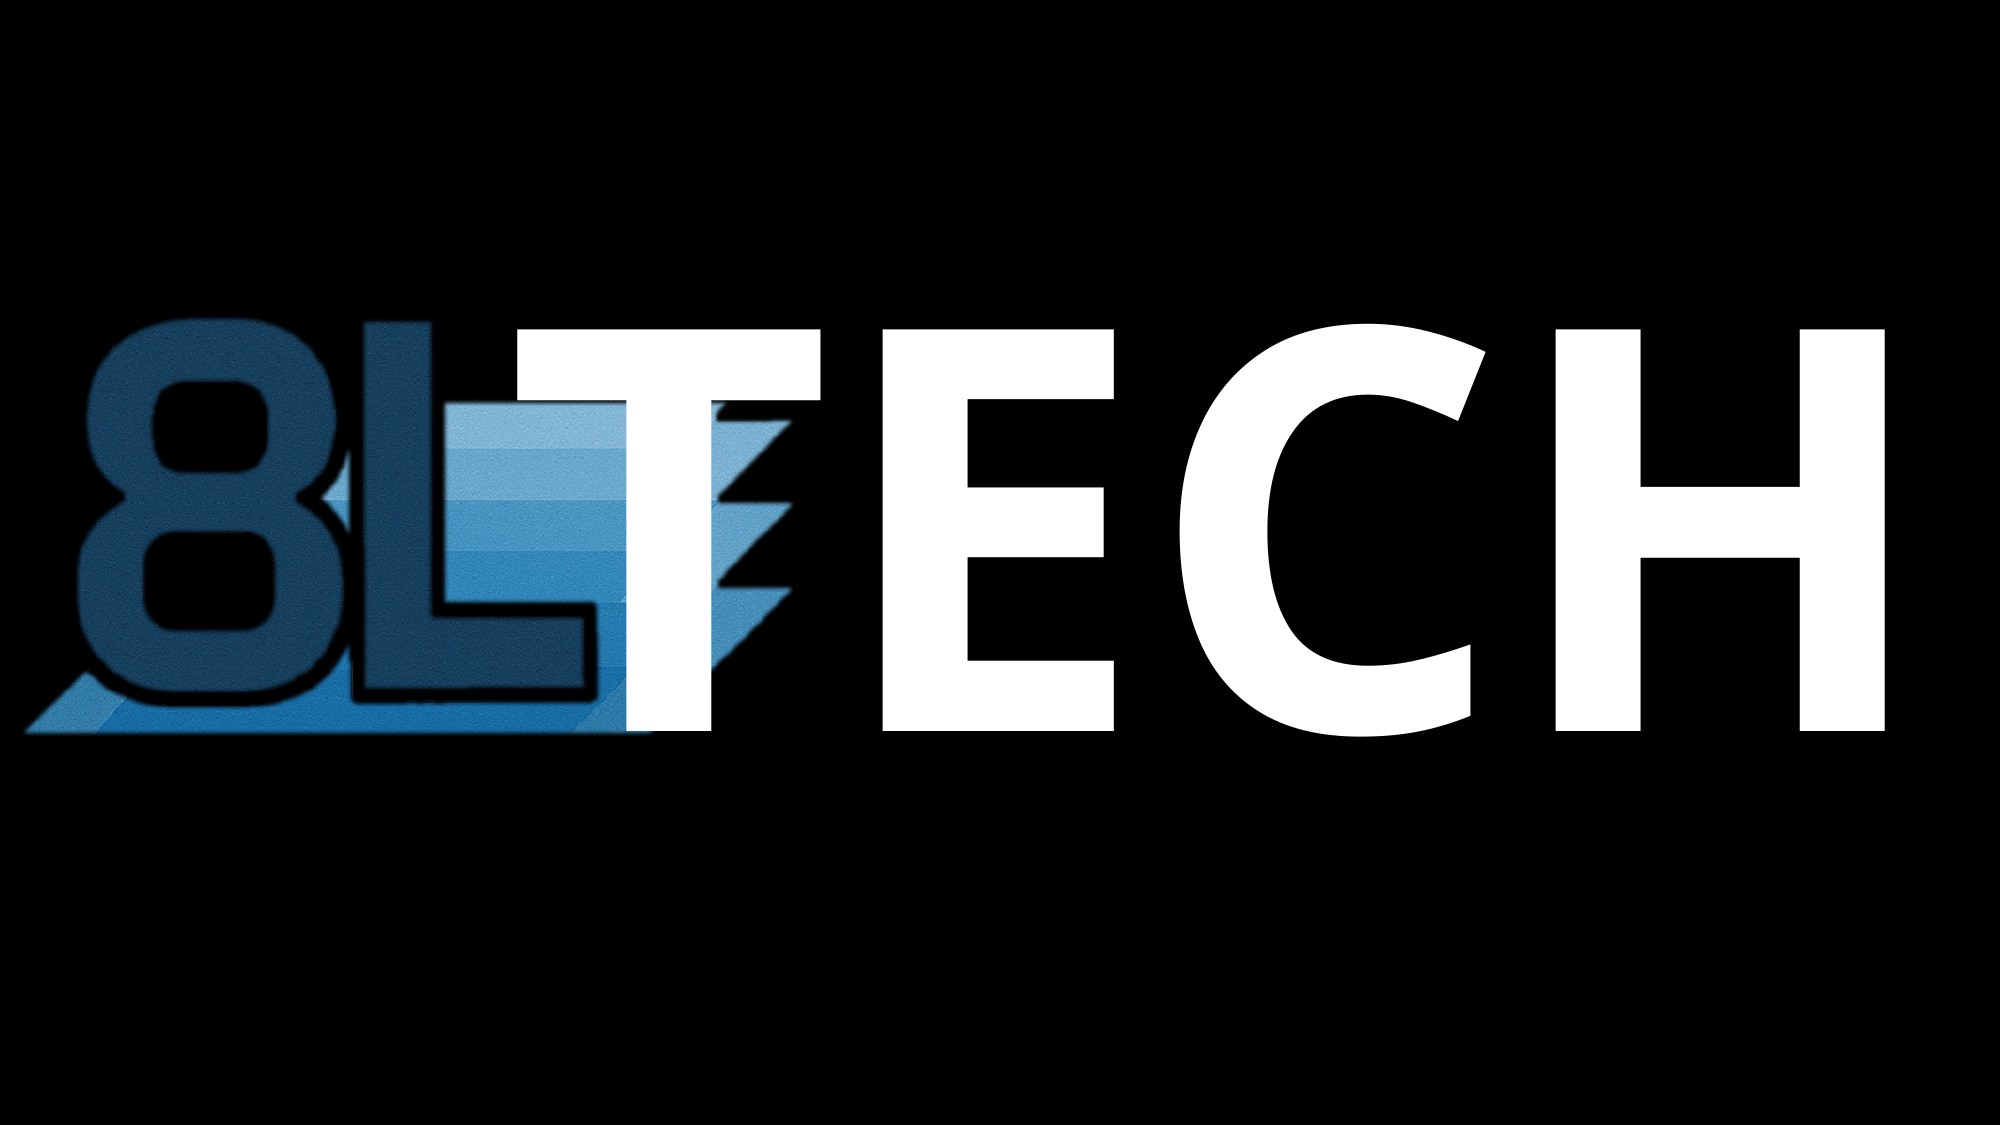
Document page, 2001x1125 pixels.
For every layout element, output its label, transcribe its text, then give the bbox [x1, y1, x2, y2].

picture [18, 247, 794, 817]
text_box TECH [491, 161, 2000, 852]
